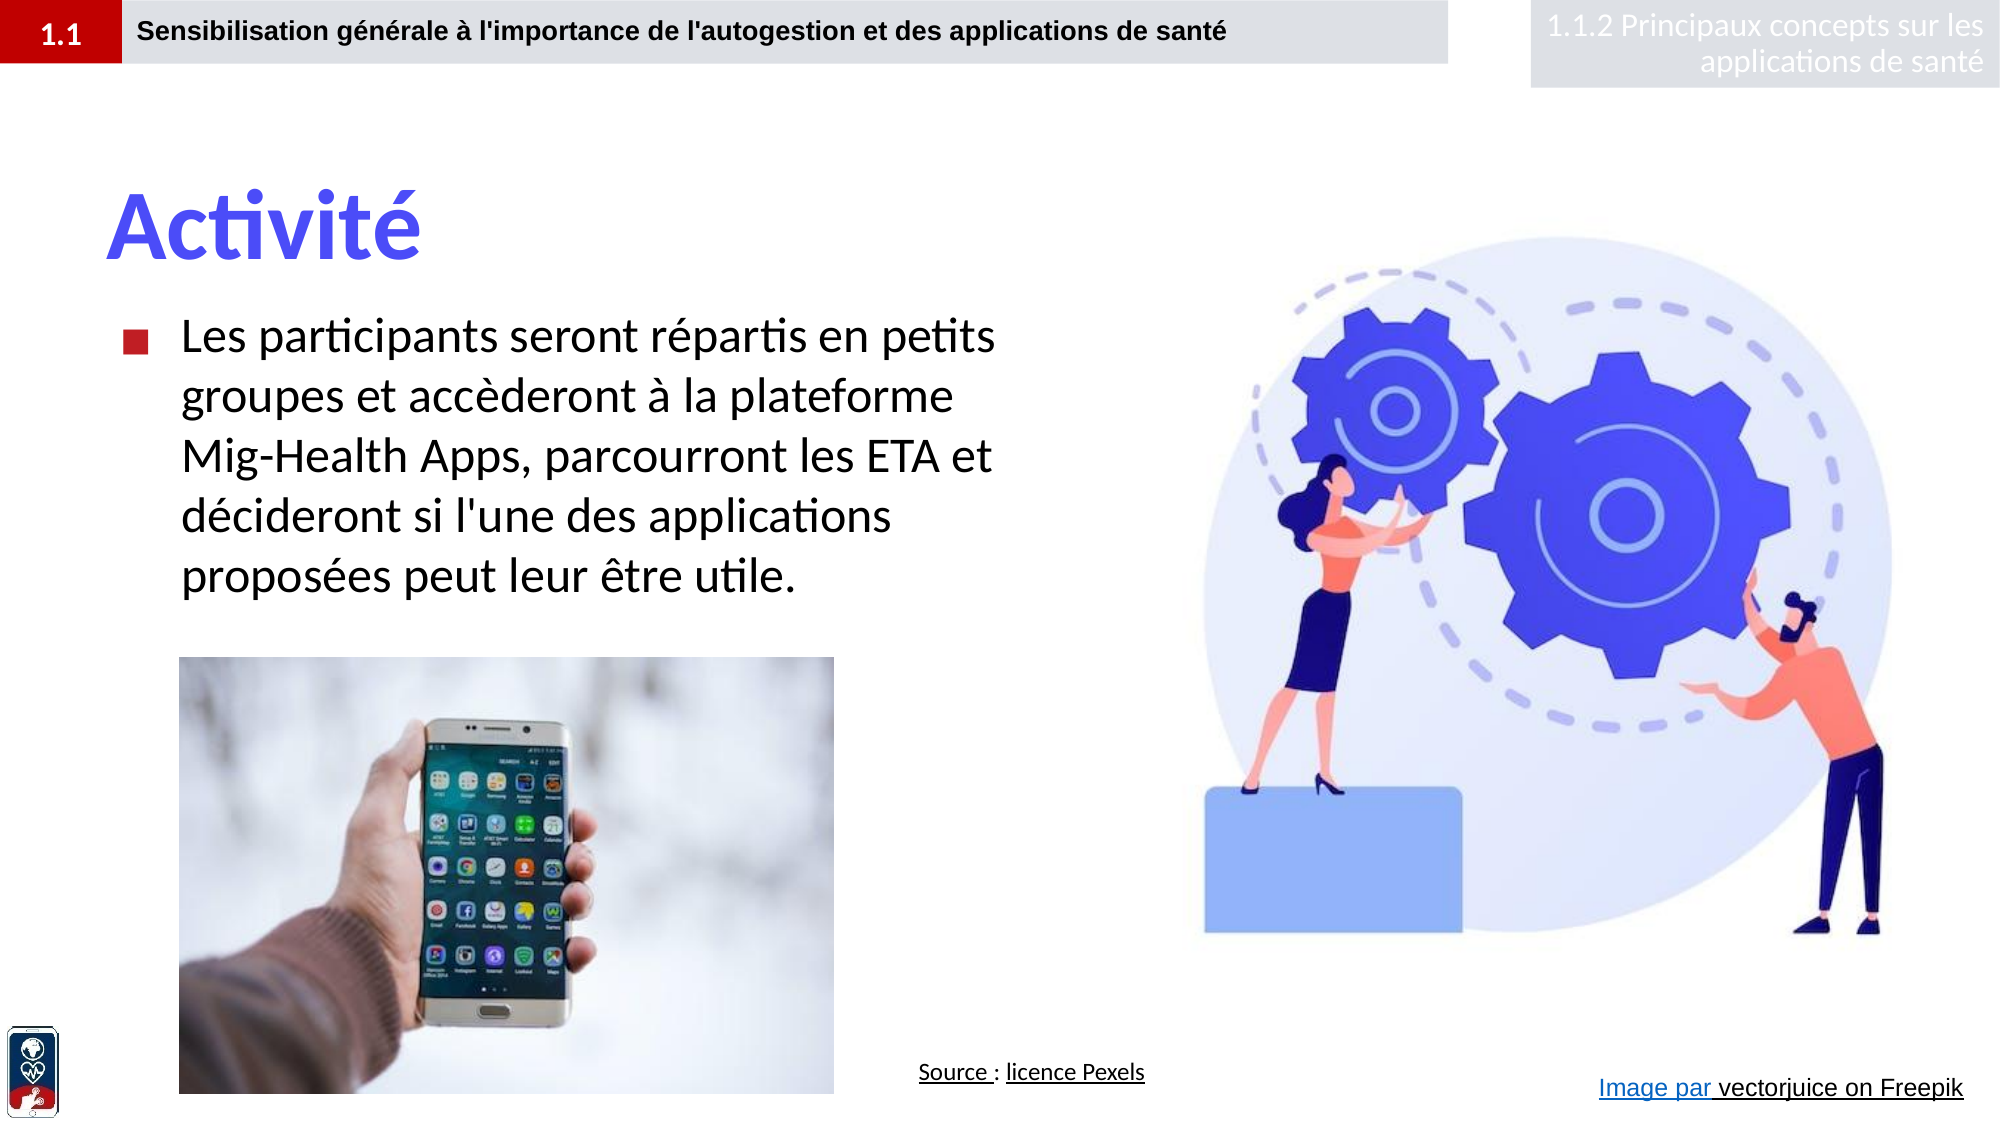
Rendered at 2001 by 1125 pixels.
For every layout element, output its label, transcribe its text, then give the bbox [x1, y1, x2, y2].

text_box Sensibilisation générale à l'importance de l'autogestion et des applications de santé [122, 0, 1449, 64]
text_box 1.1.2 Principaux concepts sur les applications de santé [1530, 0, 2000, 88]
picture [7, 1026, 59, 1118]
picture [1089, 124, 2000, 1049]
list Les participants seront répartis en petits groupes et accèderont à la plateforme Mig-Health Apps, parcourront les ETA et décideront si l'une des applications proposées peut leur être utile. [91, 295, 1052, 1094]
picture [179, 657, 835, 1094]
text_box Source : licence Pexels [890, 1048, 1161, 1093]
text_box Image par vectorjuice on Freepik [1448, 1064, 1979, 1110]
text_box 1.1 [0, 0, 122, 64]
title Activité [91, 177, 1084, 277]
